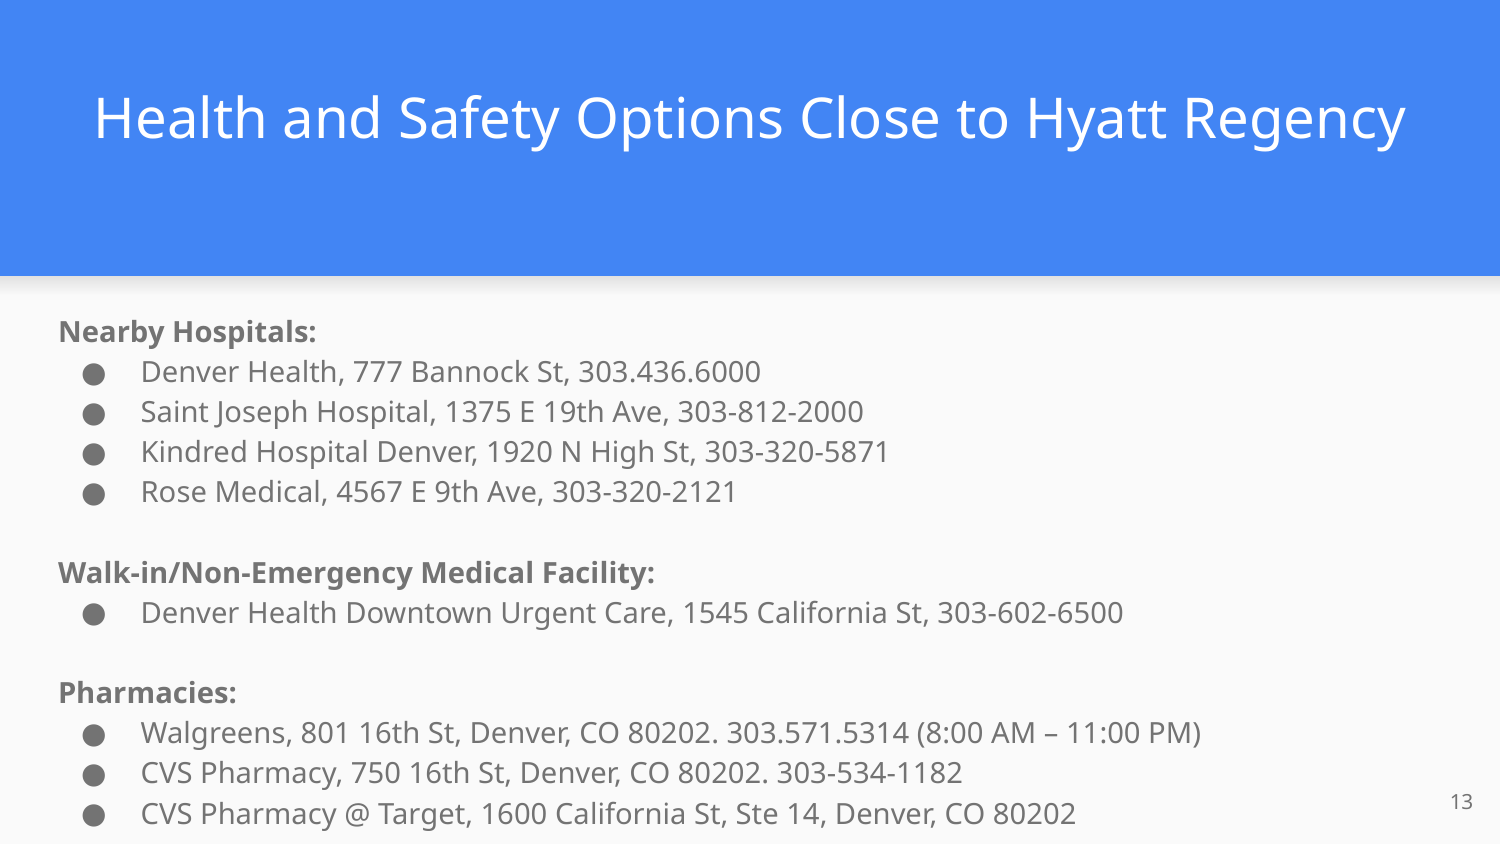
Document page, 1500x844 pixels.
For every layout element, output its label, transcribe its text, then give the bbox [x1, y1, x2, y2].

slide_number 13 [1398, 770, 1489, 835]
title Health and Safety Options Close to Hyatt Regency [75, 53, 1425, 165]
list Nearby Hospitals: Denver Health, 777 Bannock St, 303.436.6000 Saint Joseph Hospital, 1375 E 19th Ave, 303-812-2000 Kindred Hospital Denver, 1920 N High St, 303-320-5871 Rose Medical, 4567 E 9th Ave, 303-320-2121 Walk-in/Non-Emergency Medical Facility: Denver Health Downtown Urgent Care, 1545 California St, 303-602-6500 Pharmacies: Walgreens, 801 16th St, Denver, CO 80202. 303.571.5314 (8:00 AM – 11:00 PM) CVS Pharmacy, 750 16th St, Denver, CO 80202. 303-534-1182 CVS Pharmacy @ Target, 1600 California St, Ste 14, Denver, CO 80202 [43, 292, 1427, 832]
